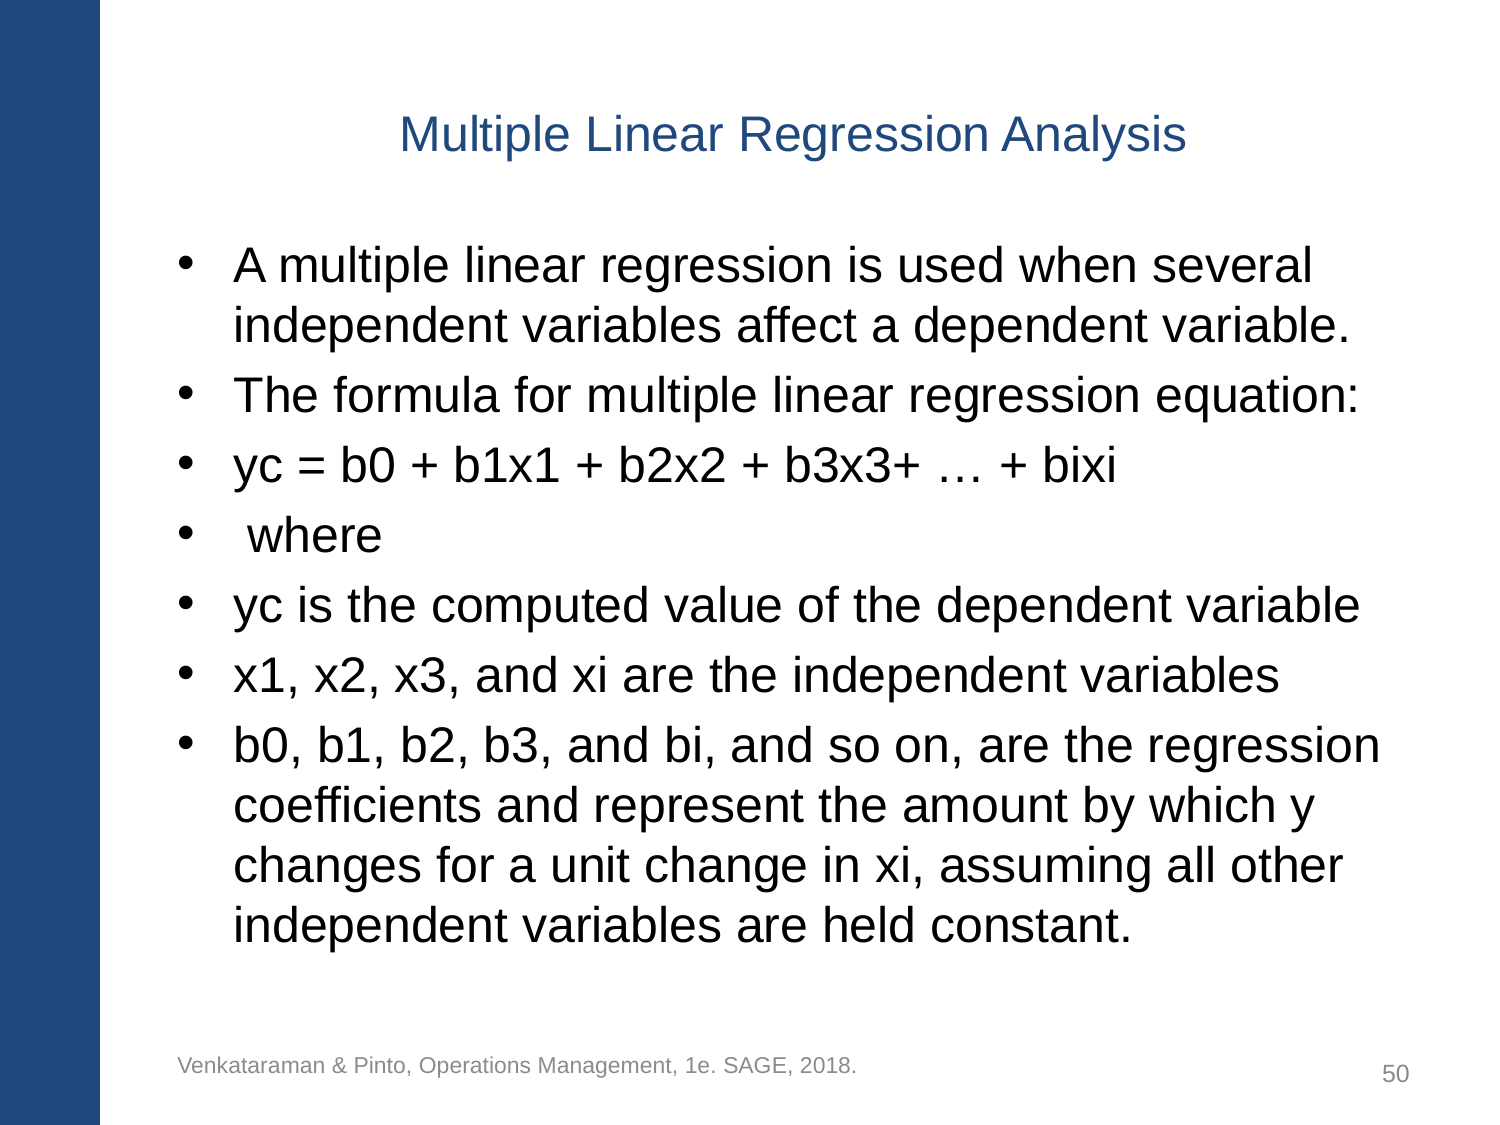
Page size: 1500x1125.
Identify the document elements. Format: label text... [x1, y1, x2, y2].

title Multiple Linear Regression Analysis [162, 37, 1425, 224]
slide_number 50 [1350, 1042, 1425, 1103]
list A multiple linear regression is used when several independent variables affect a dependent variable. The formula for multiple linear regression equation: yc = b0 + b1x1 + b2x2 + b3x3+ … + bixi where yc is the computed value of the dependent variable x1, x2, x3, and xi are the independent variables b0, b1, b2, b3, and bi, and so on, are the regression coefficients and represent the amount by which y changes for a unit change in xi, assuming all other independent variables are held constant. [162, 224, 1425, 1025]
footer Venkataraman & Pinto, Operations Management, 1e. SAGE, 2018. [162, 1042, 1313, 1103]
